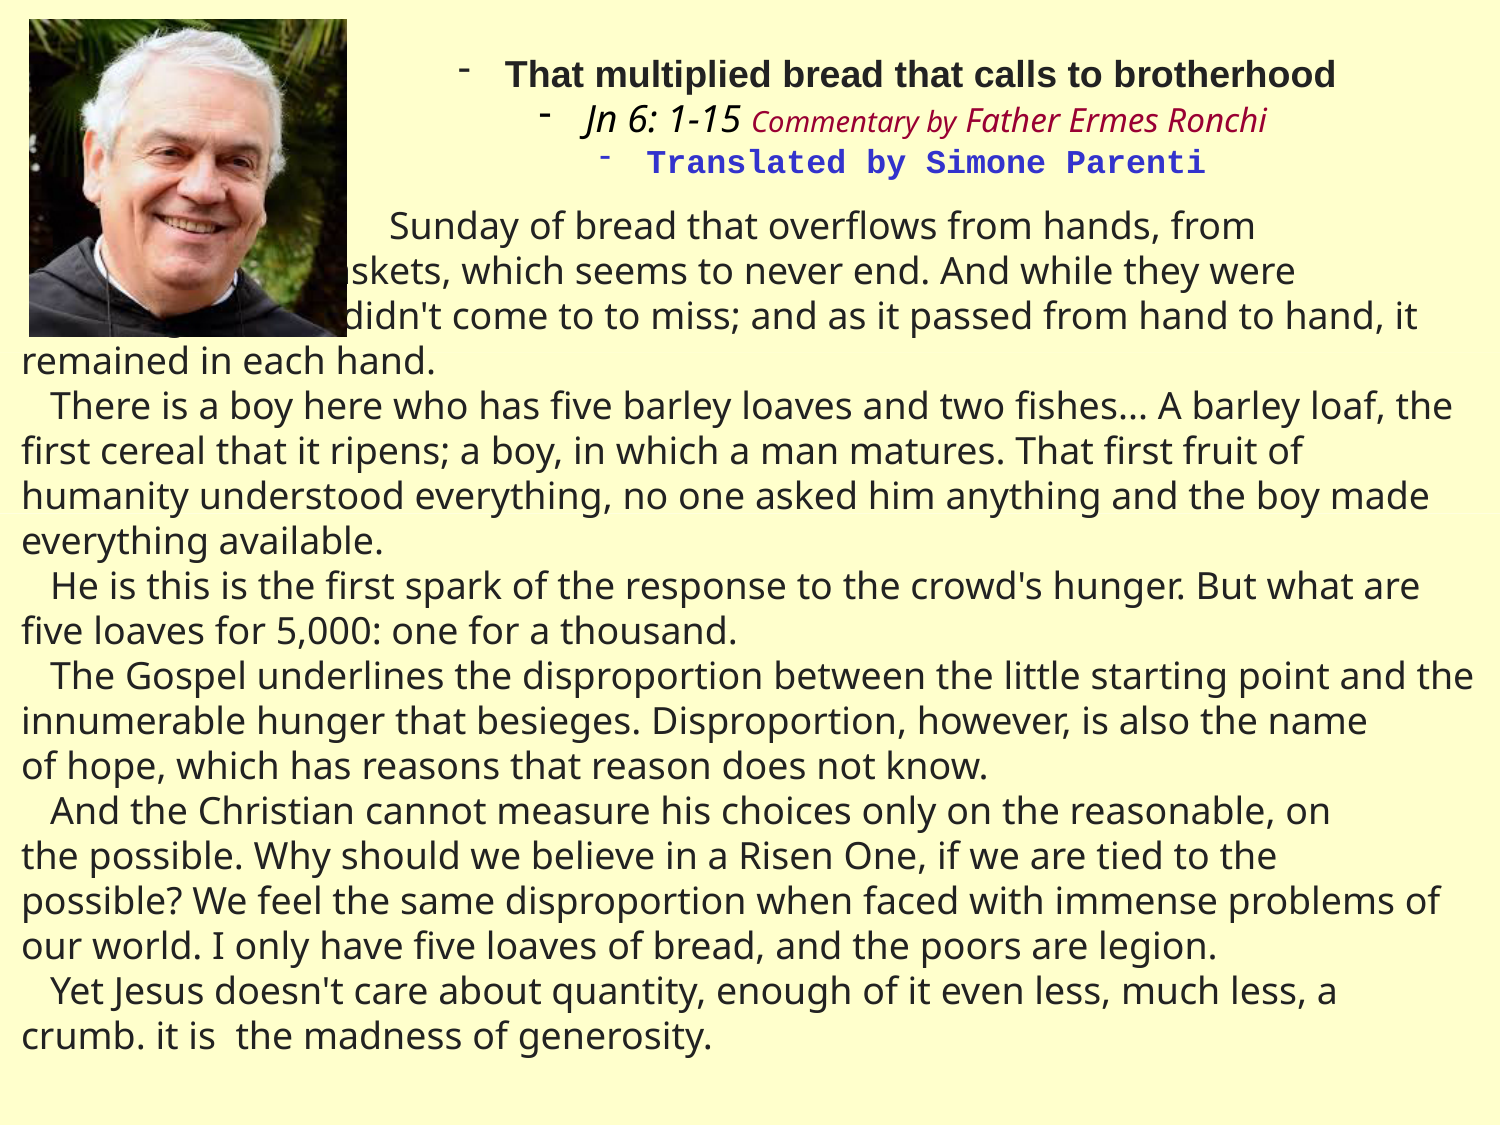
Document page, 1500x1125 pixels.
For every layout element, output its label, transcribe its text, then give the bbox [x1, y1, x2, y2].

text_box That multiplied bread that calls to brotherhood Jn 6: 1-15 Commentary by Father Ermes Ronchi Translated by Simone Parenti [347, 42, 1500, 228]
picture [29, 19, 347, 337]
text_box Sunday of bread that overflows from hands, from baskets, which seems to never end. And while they were handing it out, it didn't come to to miss; and as it passed from hand to hand, it remained in each hand. There is a boy here who has five barley loaves and two fishes... A barley loaf, the first cereal that it ripens; a boy, in which a man matures. That first fruit of humanity understood everything, no one asked him anything and the boy made everything available. He is this is the first spark of the response to the crowd's hunger. But what are five loaves for 5,000: one for a thousand. The Gospel underlines the disproportion between the little starting point and the innumerable hunger that besieges. Disproportion, however, is also the name of hope, which has reasons that reason does not know. And the Christian cannot measure his choices only on the reasonable, on the possible. Why should we believe in a Risen One, if we are tied to the possible? We feel the same disproportion when faced with immense problems of our world. I only have five loaves of bread, and the poors are legion. Yet Jesus doesn't care about quantity, enough of it even less, much less, a crumb. it is the madness of generosity. [6, 194, 1494, 1065]
